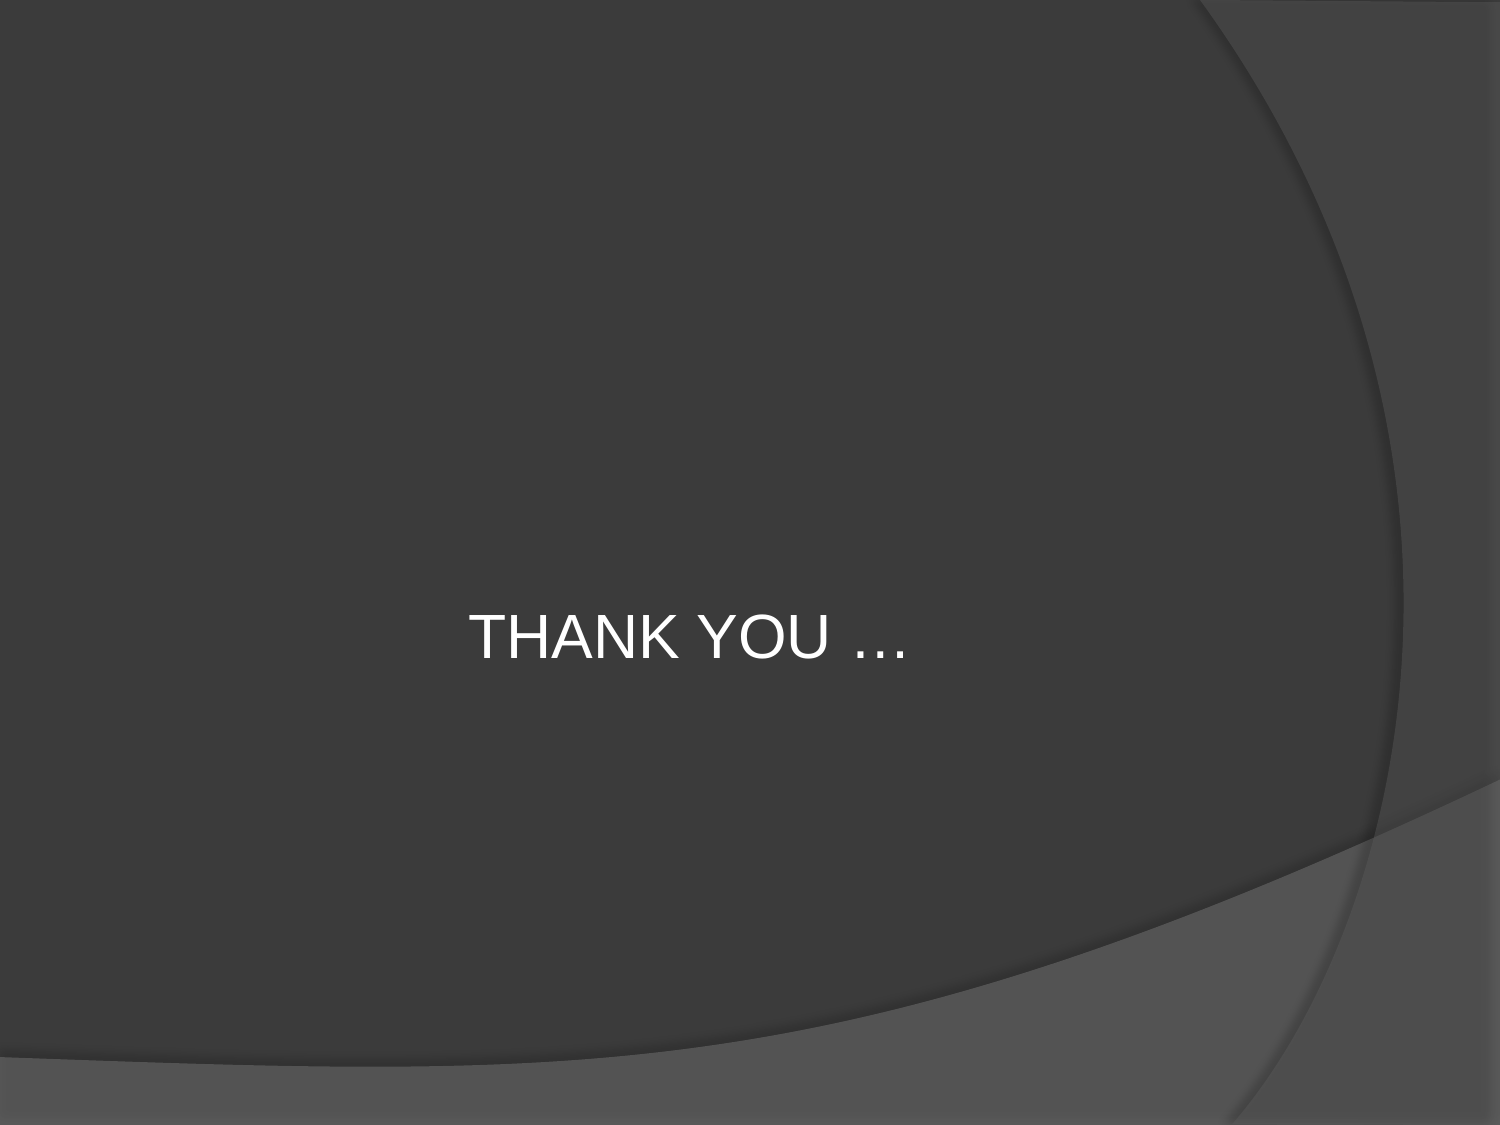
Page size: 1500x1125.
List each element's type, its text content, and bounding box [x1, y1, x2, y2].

list THANK YOU … [75, 262, 1300, 1005]
